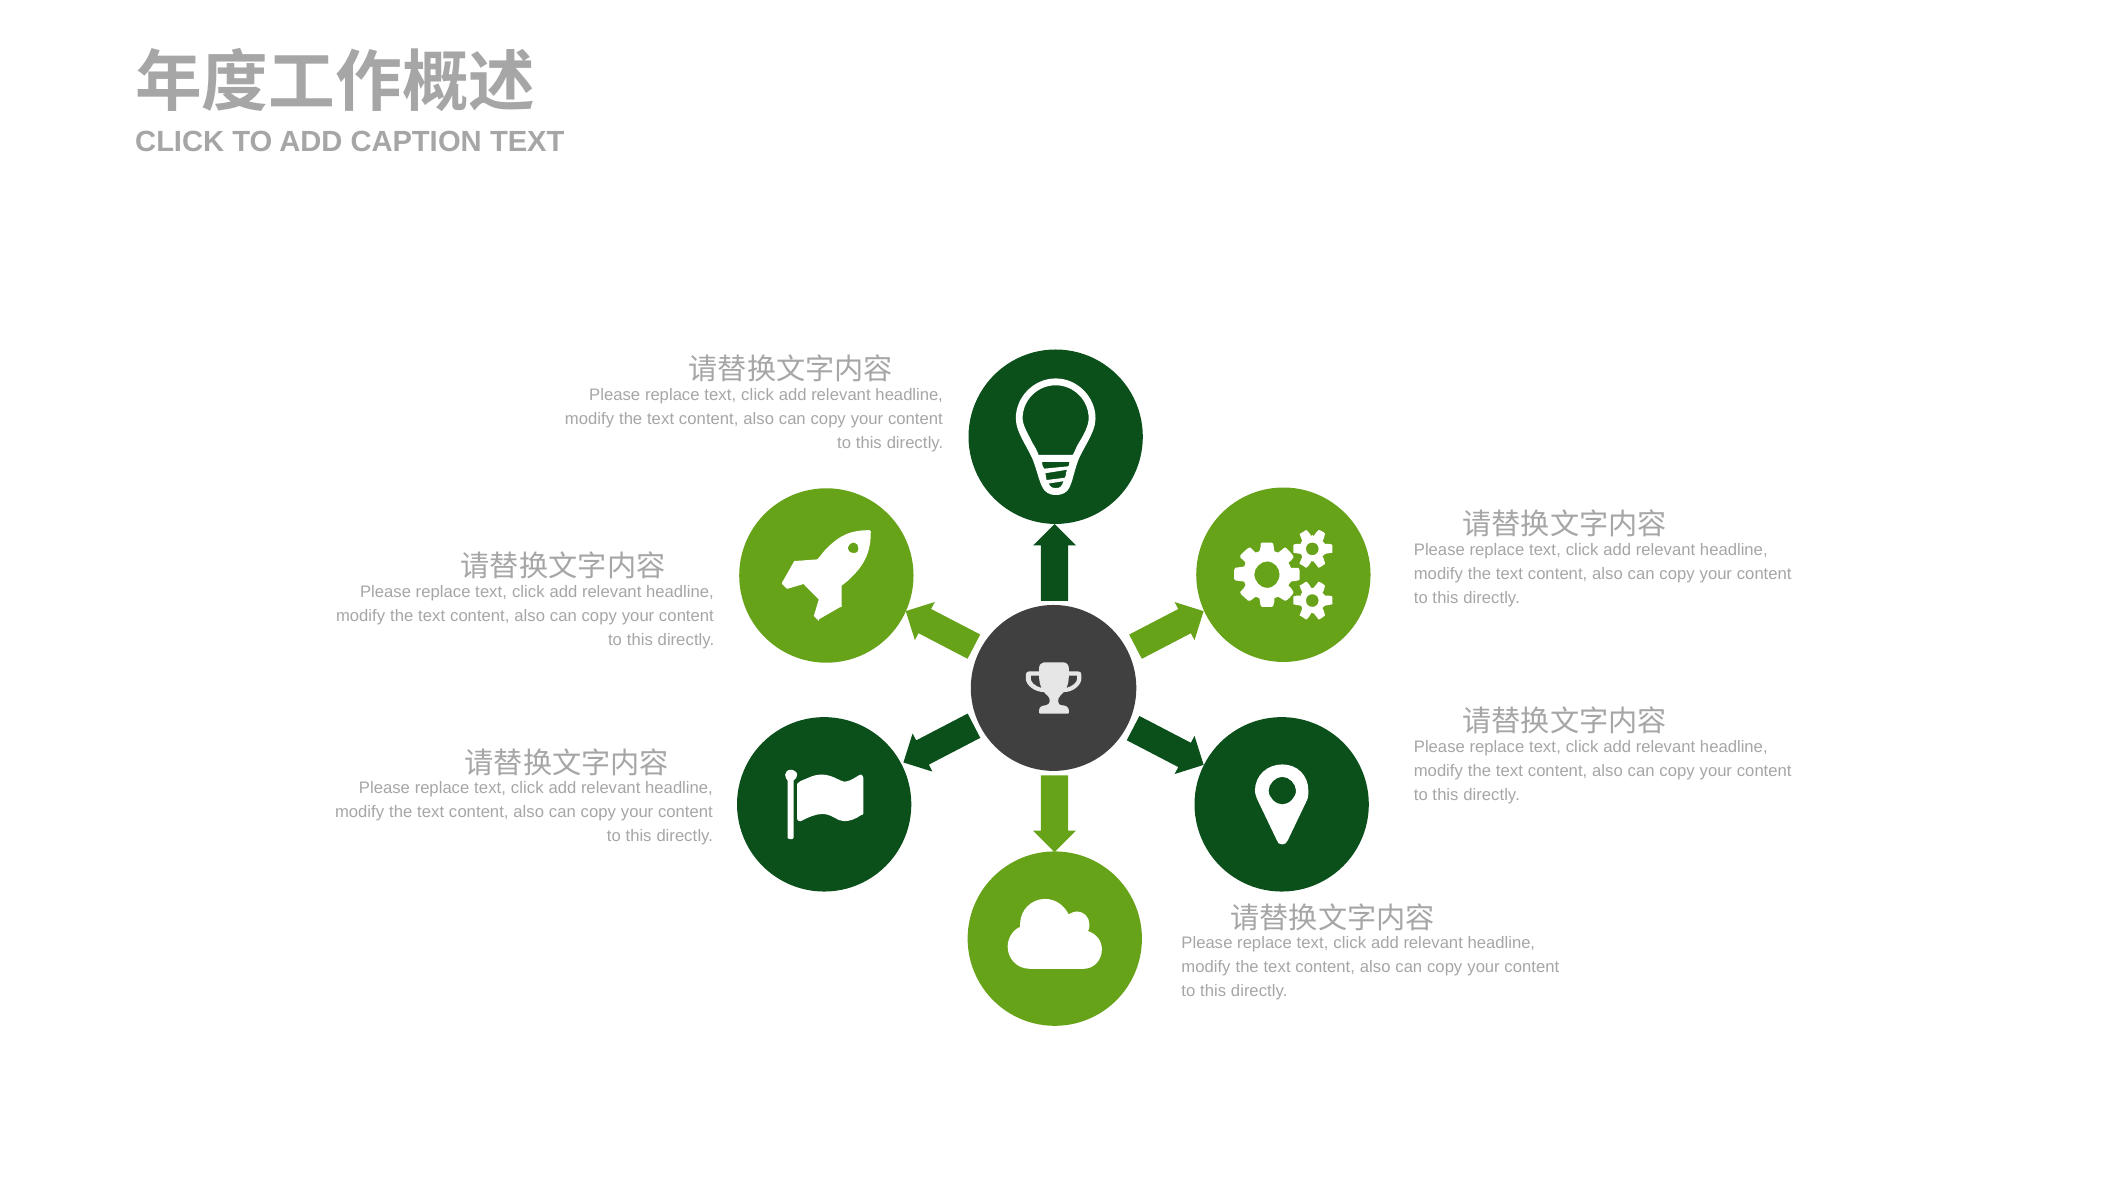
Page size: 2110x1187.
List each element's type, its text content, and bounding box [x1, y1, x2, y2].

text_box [323, 540, 716, 650]
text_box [970, 604, 1137, 771]
text_box 年度工作概述 [135, 38, 596, 119]
text_box [1137, 602, 1196, 659]
text_box [1033, 775, 1077, 851]
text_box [736, 717, 912, 892]
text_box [322, 737, 720, 846]
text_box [739, 488, 914, 663]
text_box [1137, 715, 1194, 775]
text_box CLICK TO ADD CAPTION TEXT [135, 122, 596, 158]
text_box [1413, 695, 1807, 803]
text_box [1413, 498, 1807, 608]
text_box [1033, 524, 1077, 601]
text_box [914, 602, 970, 659]
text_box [1181, 891, 1574, 999]
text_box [967, 851, 1142, 1026]
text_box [968, 349, 1143, 524]
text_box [1194, 717, 1369, 891]
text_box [1196, 487, 1371, 662]
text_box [552, 343, 944, 453]
text_box [912, 713, 970, 772]
